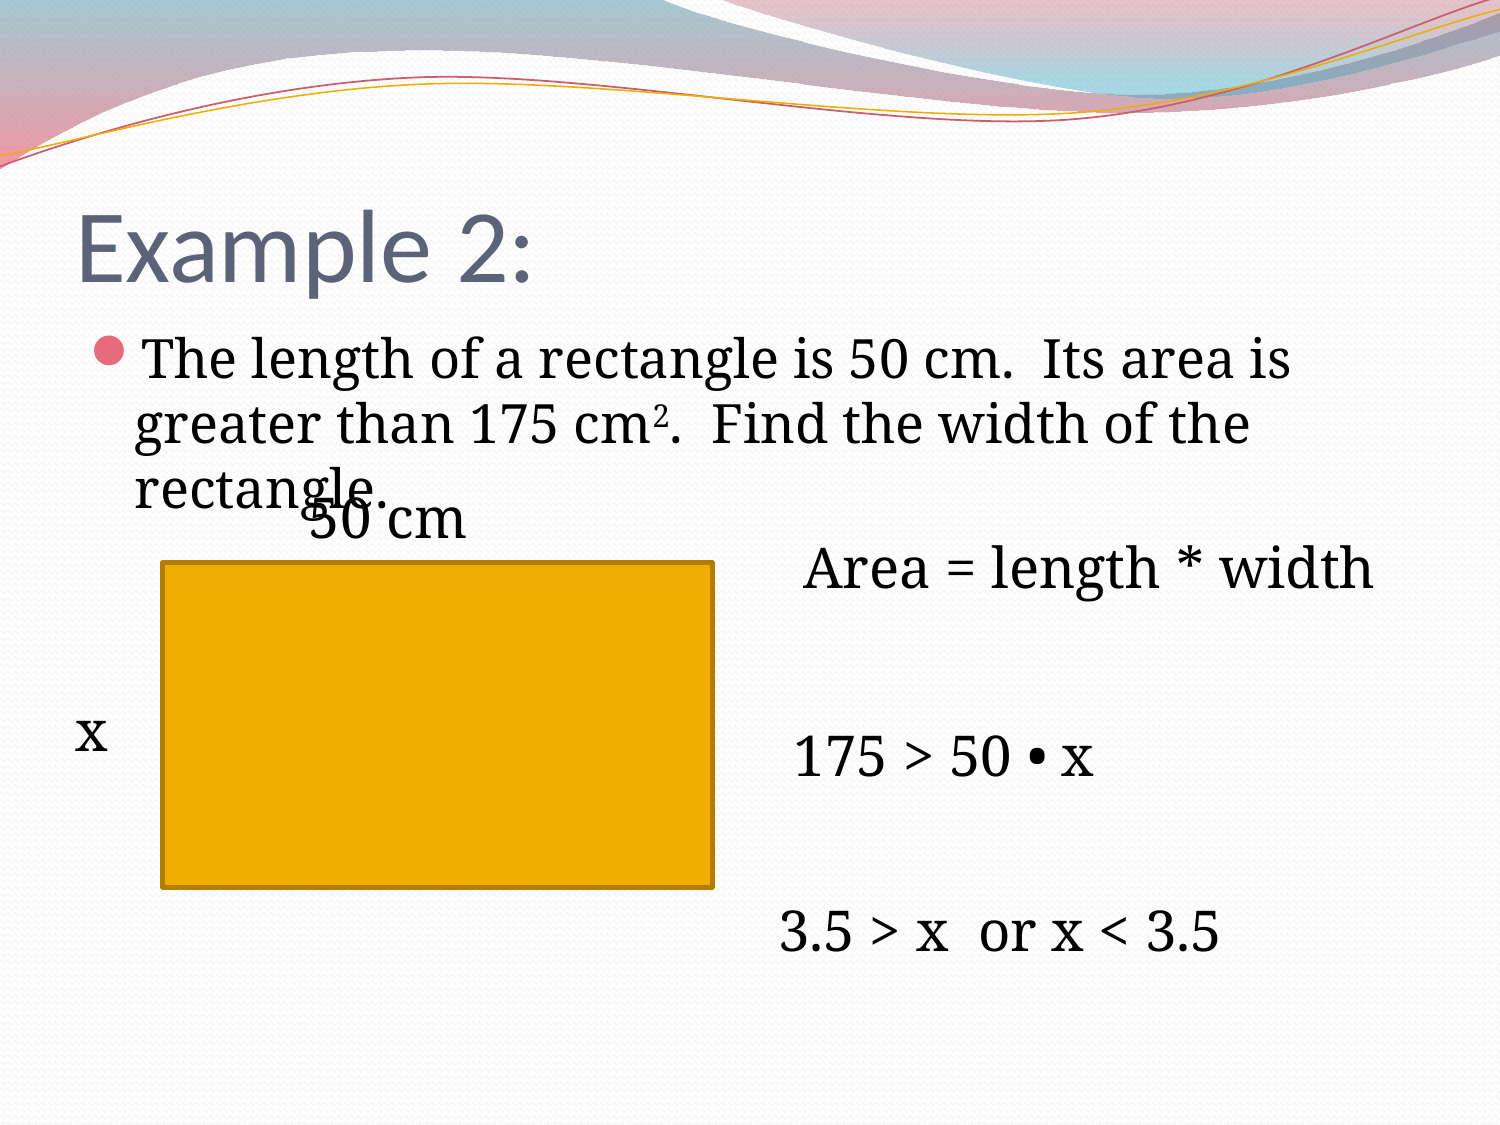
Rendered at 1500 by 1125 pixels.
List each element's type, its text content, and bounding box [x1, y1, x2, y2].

text_box 175 > 50 • x [779, 712, 1125, 795]
text_box 50 cm [293, 474, 483, 558]
title Example 2: [75, 115, 1425, 303]
text_box 3.5 > x or x < 3.5 [763, 887, 1252, 970]
text_box Area = length * width [788, 525, 1391, 608]
text_box [160, 560, 715, 890]
list The length of a rectangle is 50 cm. Its area is greater than 175 cm2. Find the width of the rectangle. [75, 317, 1425, 1038]
text_box x [60, 687, 123, 770]
